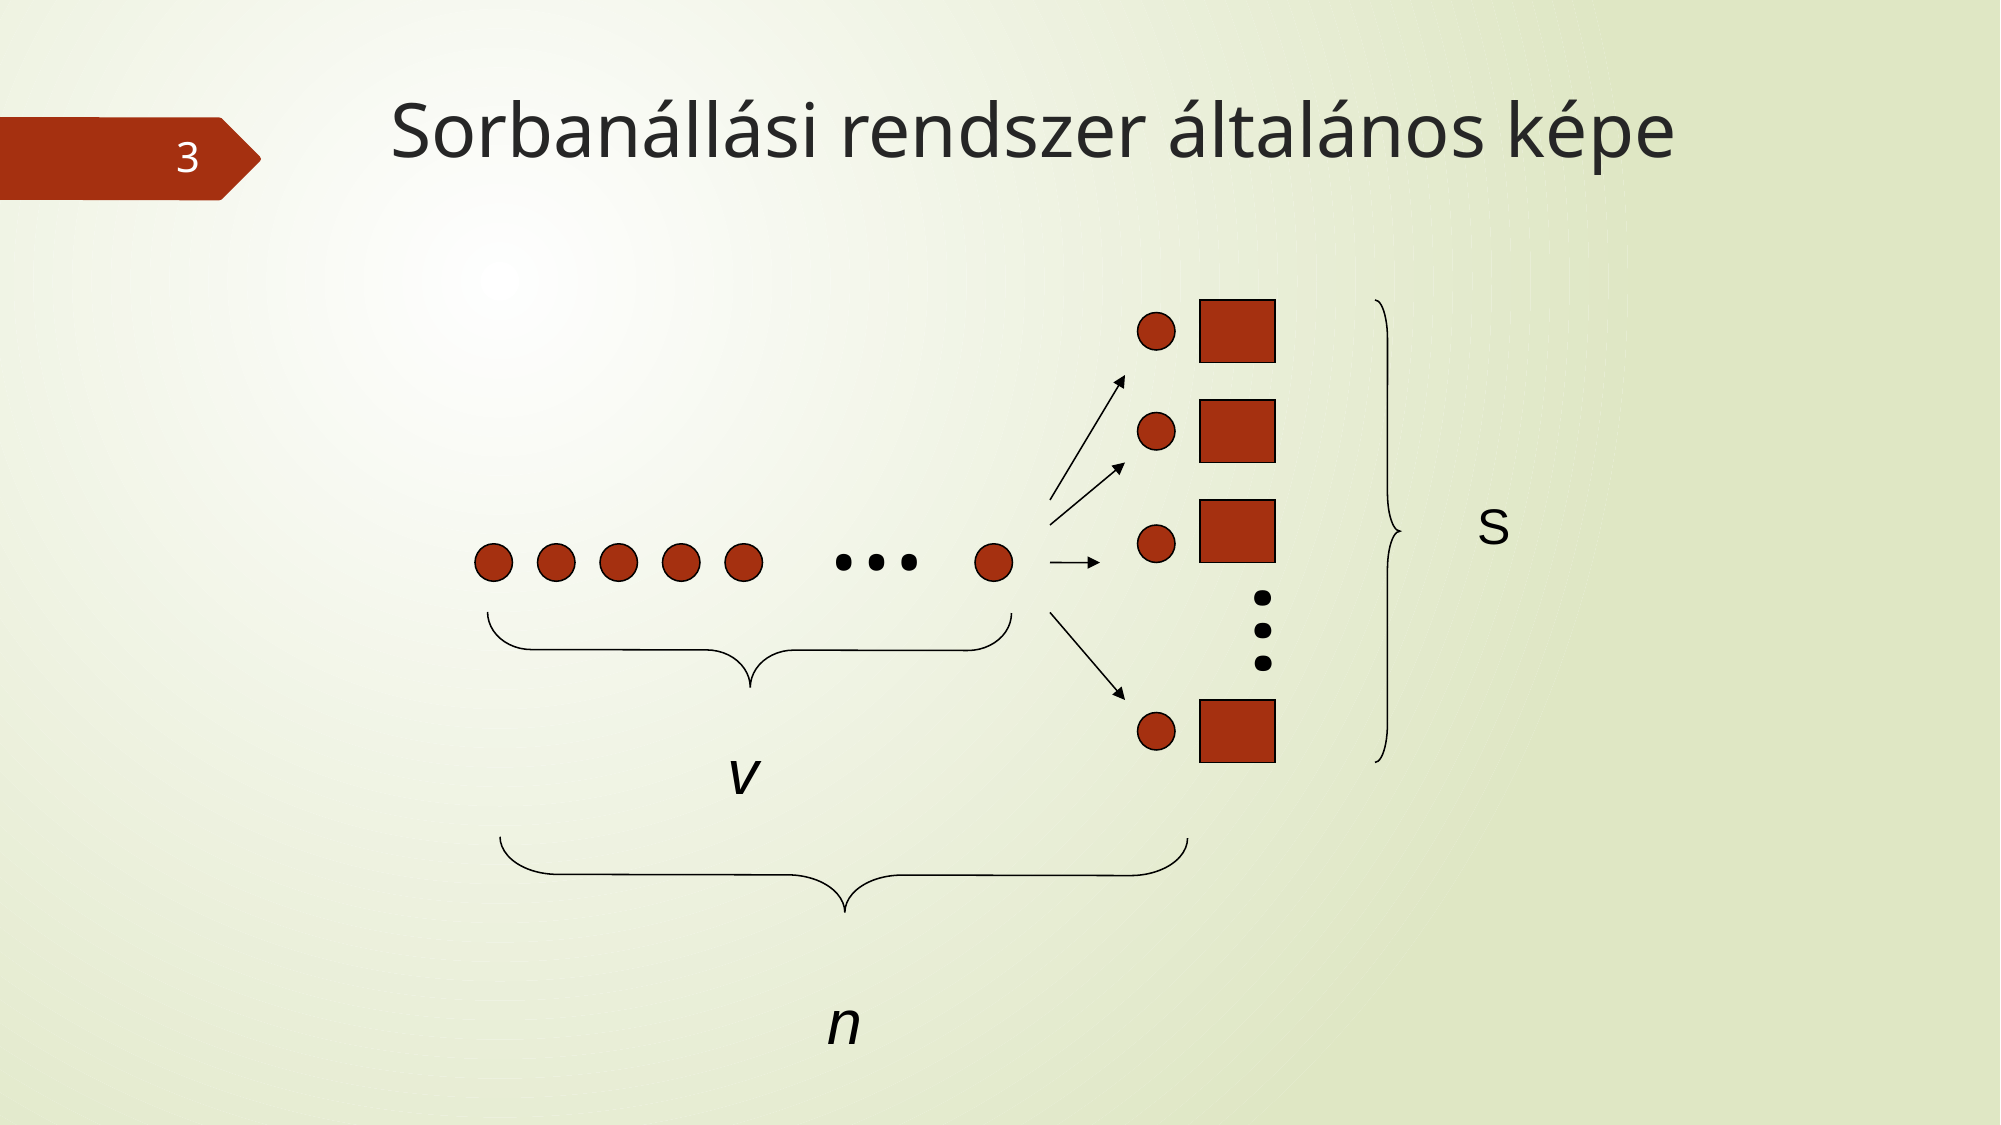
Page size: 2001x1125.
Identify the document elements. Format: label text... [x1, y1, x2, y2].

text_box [474, 299, 1576, 1066]
title Sorbanállási rendszer általános képe [375, 75, 1715, 216]
slide_number 3 [87, 129, 216, 190]
